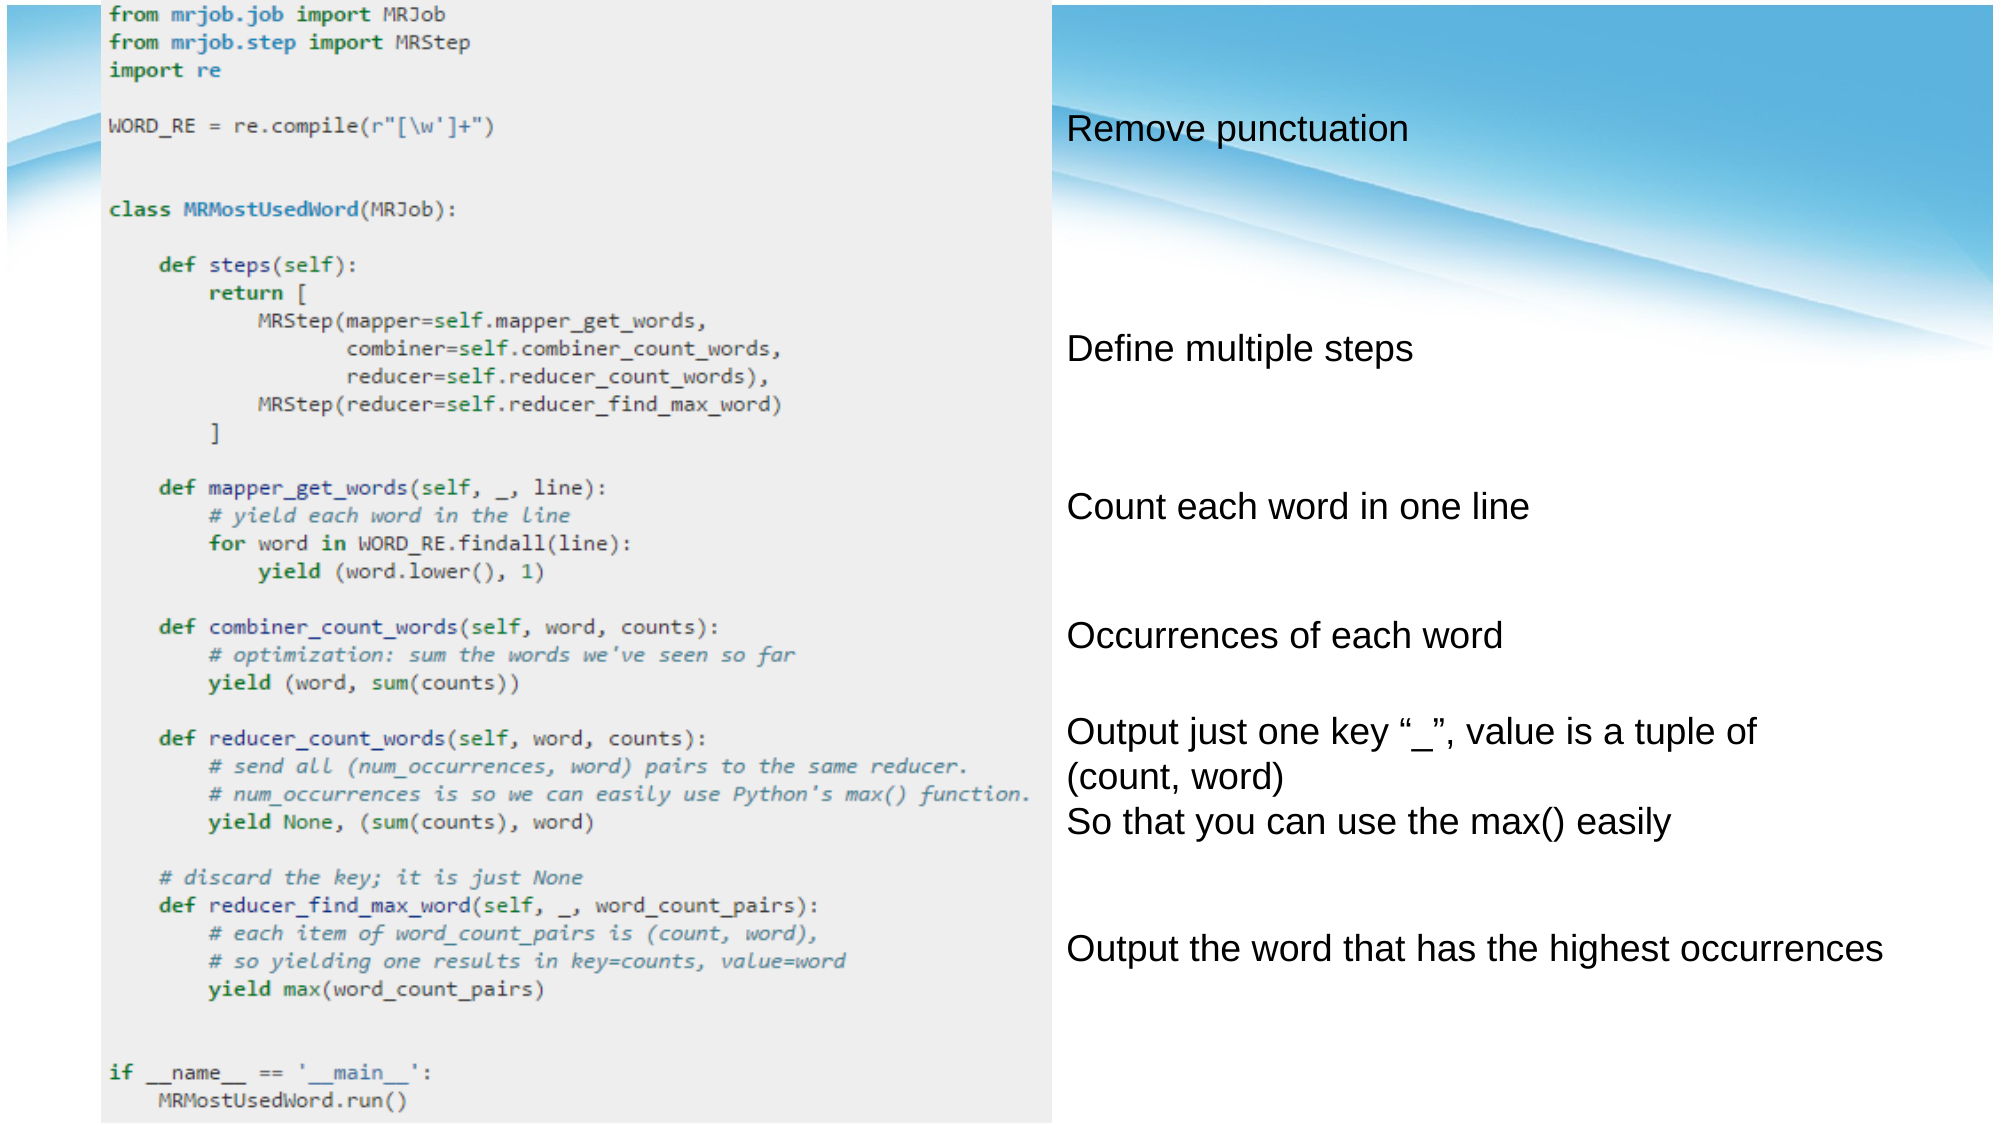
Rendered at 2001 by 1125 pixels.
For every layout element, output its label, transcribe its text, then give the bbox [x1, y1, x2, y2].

text_box Count each word in one line [1052, 474, 1681, 535]
text_box Occurrences of each word [1052, 604, 1681, 664]
text_box Define multiple steps [1052, 316, 1554, 376]
text_box Output just one key “_”, value is a tuple of (count, word) So that you can use the max() easily [1052, 699, 2000, 850]
picture [0, 0, 2001, 1125]
text_box Remove punctuation [1052, 96, 1581, 157]
text_box Output the word that has the highest occurrences [1052, 916, 2000, 977]
